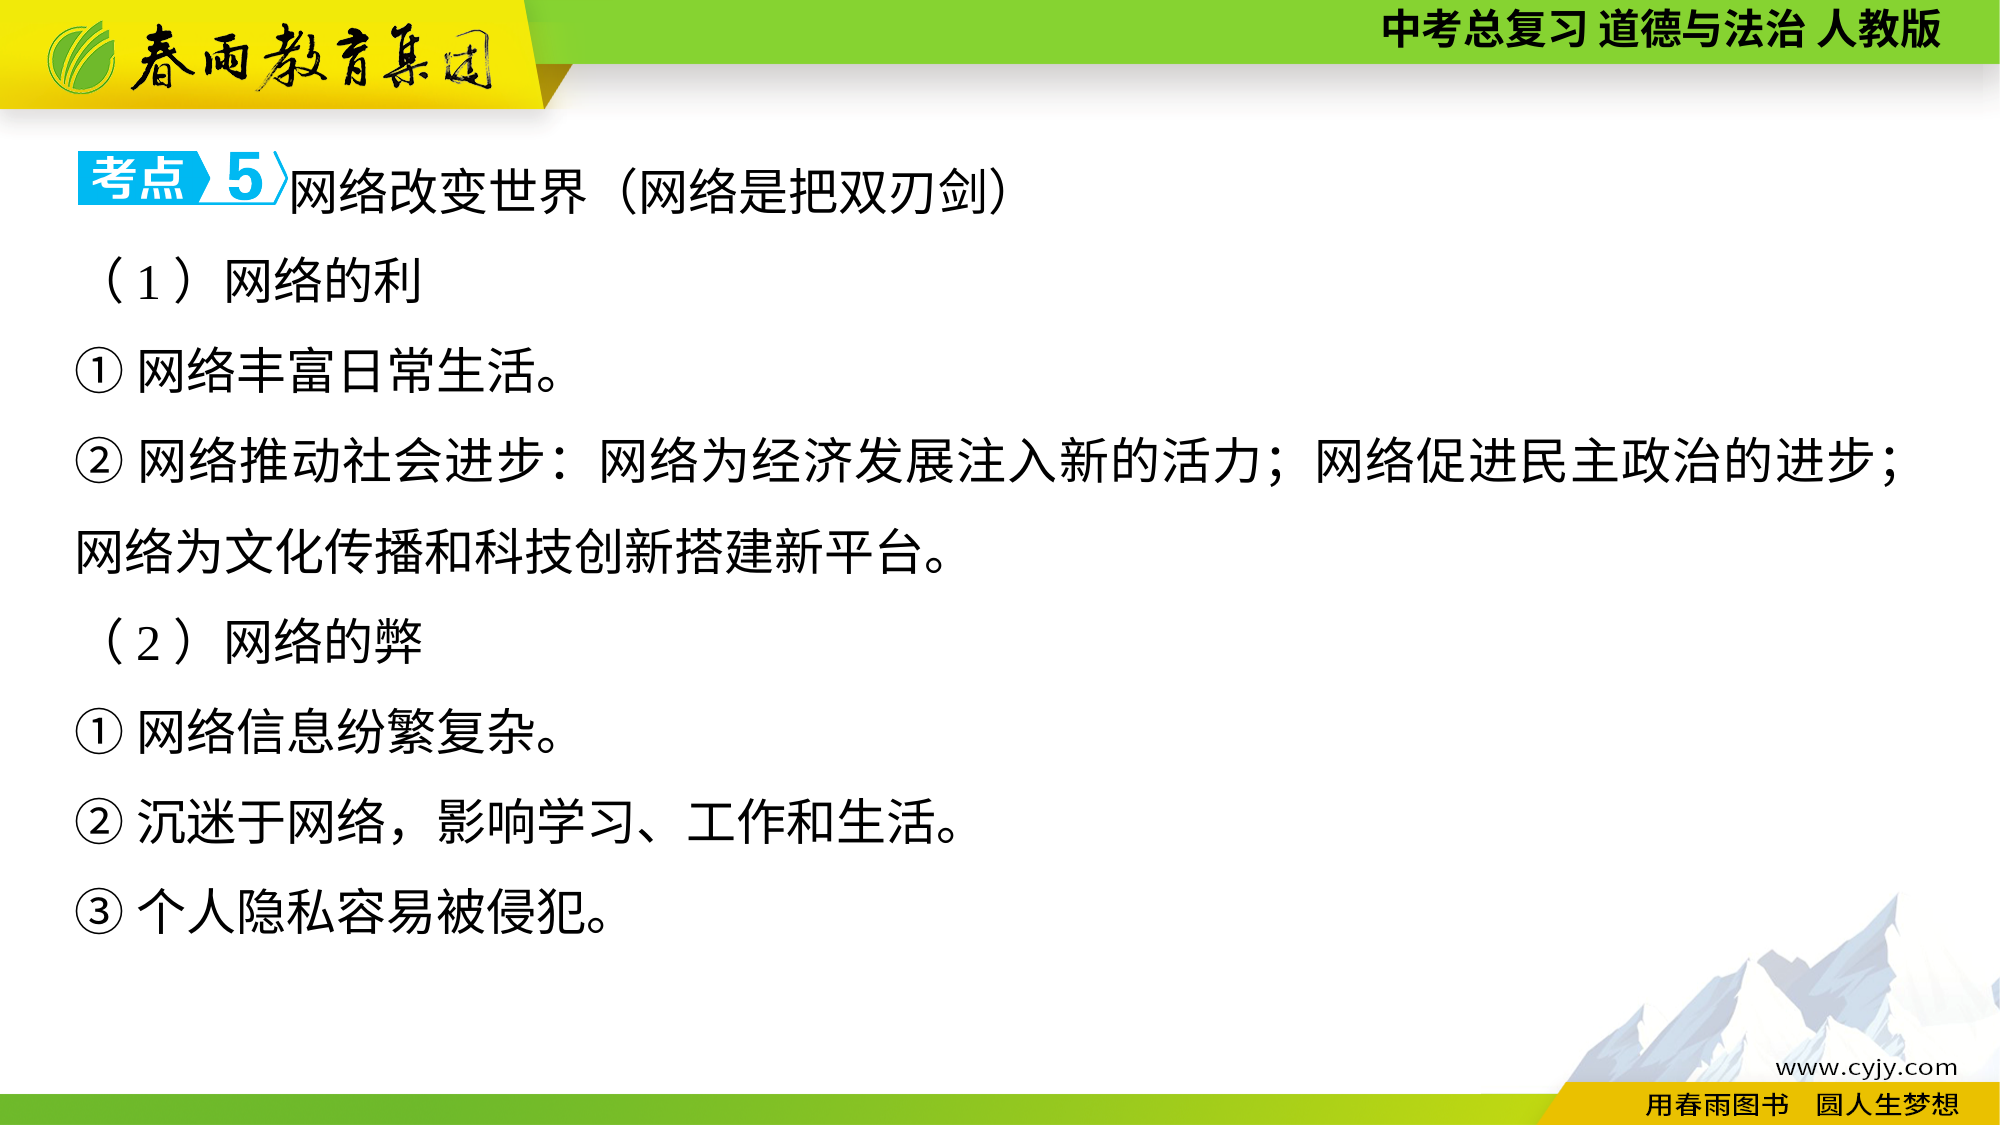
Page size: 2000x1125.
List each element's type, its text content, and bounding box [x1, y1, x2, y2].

picture [0, 0, 2000, 1125]
list 网络改变世界（网络是把双刃剑） （1）网络的利 ①网络丰富日常生活。 ②网络推动社会进步：网络为经济发展注入新的活力；网络促进民主政治的进步；网络为文化传播和科技创新搭建新平台。 （2）网络的弊 ①网络信息纷繁复杂。 ②沉迷于网络，影响学习、工作和生活。 ③个人隐私容易被侵犯。 [59, 122, 1944, 944]
